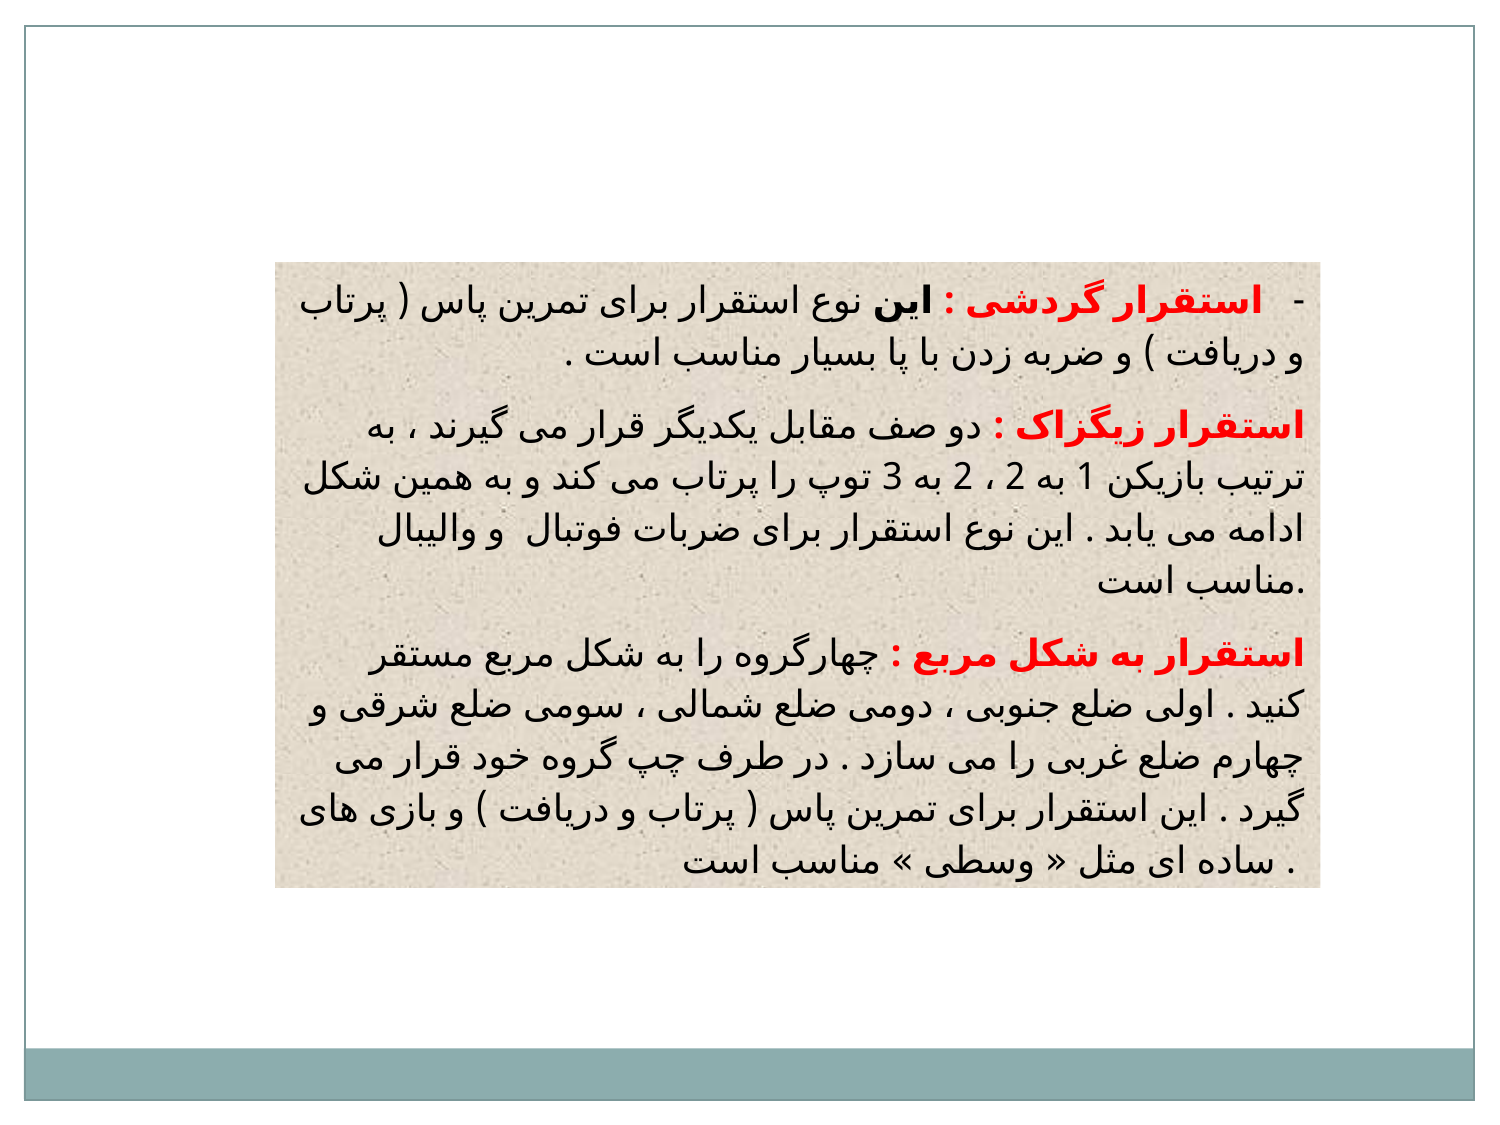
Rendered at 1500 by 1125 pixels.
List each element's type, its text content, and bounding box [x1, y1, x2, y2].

text_box - استقرار گردشی : این نوع استقرار برای تمرین پاس ( پرتاب و دریافت ) و ضربه زدن با پا بسیار مناسب است . استقرار زیگزاک : دو صف مقابل یکدیگر قرار می گیرند ، به ترتیب بازیکن 1 به 2 ، 2 به 3 توپ را پرتاب می کند و به همین شکل ادامه می یابد . این نوع استقرار برای ضربات فوتبال و والیبال مناسب است. استقرار به شکل مربع : چهارگروه را به شکل مربع مستقر کنید . اولی ضلع جنوبی ، دومی ضلع شمالی ، سومی ضلع شرقی و چهارم ضلع غربی را می سازد . در طرف چپ گروه خود قرار می گیرد . این استقرار برای تمرین پاس ( پرتاب و دریافت ) و بازی های ساده ای مثل « وسطی » مناسب است . [275, 262, 1321, 888]
